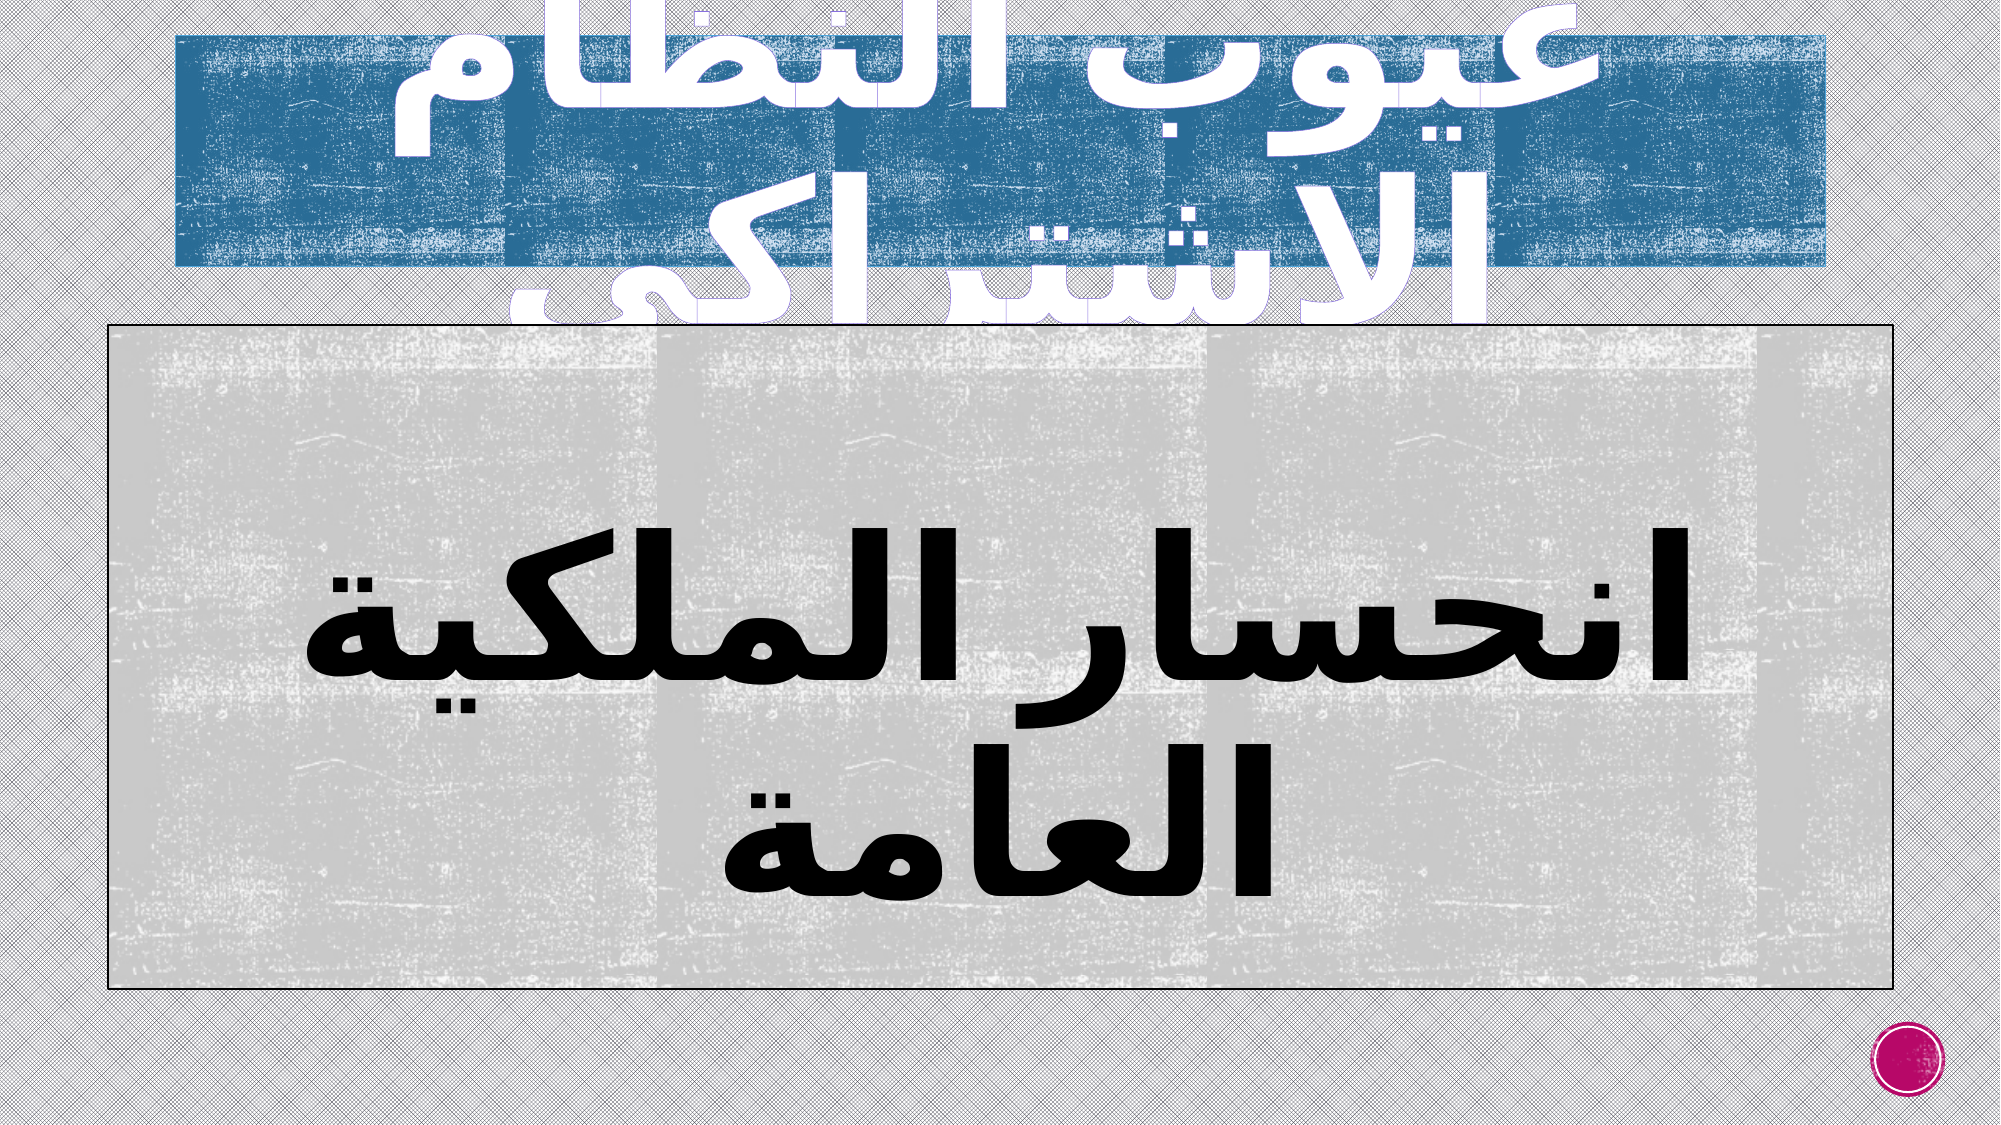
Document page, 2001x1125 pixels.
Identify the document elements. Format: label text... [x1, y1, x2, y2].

list انحسار الملكية العامة [107, 324, 1894, 990]
title عيوب النظام الاشتراكي [175, 35, 1826, 267]
